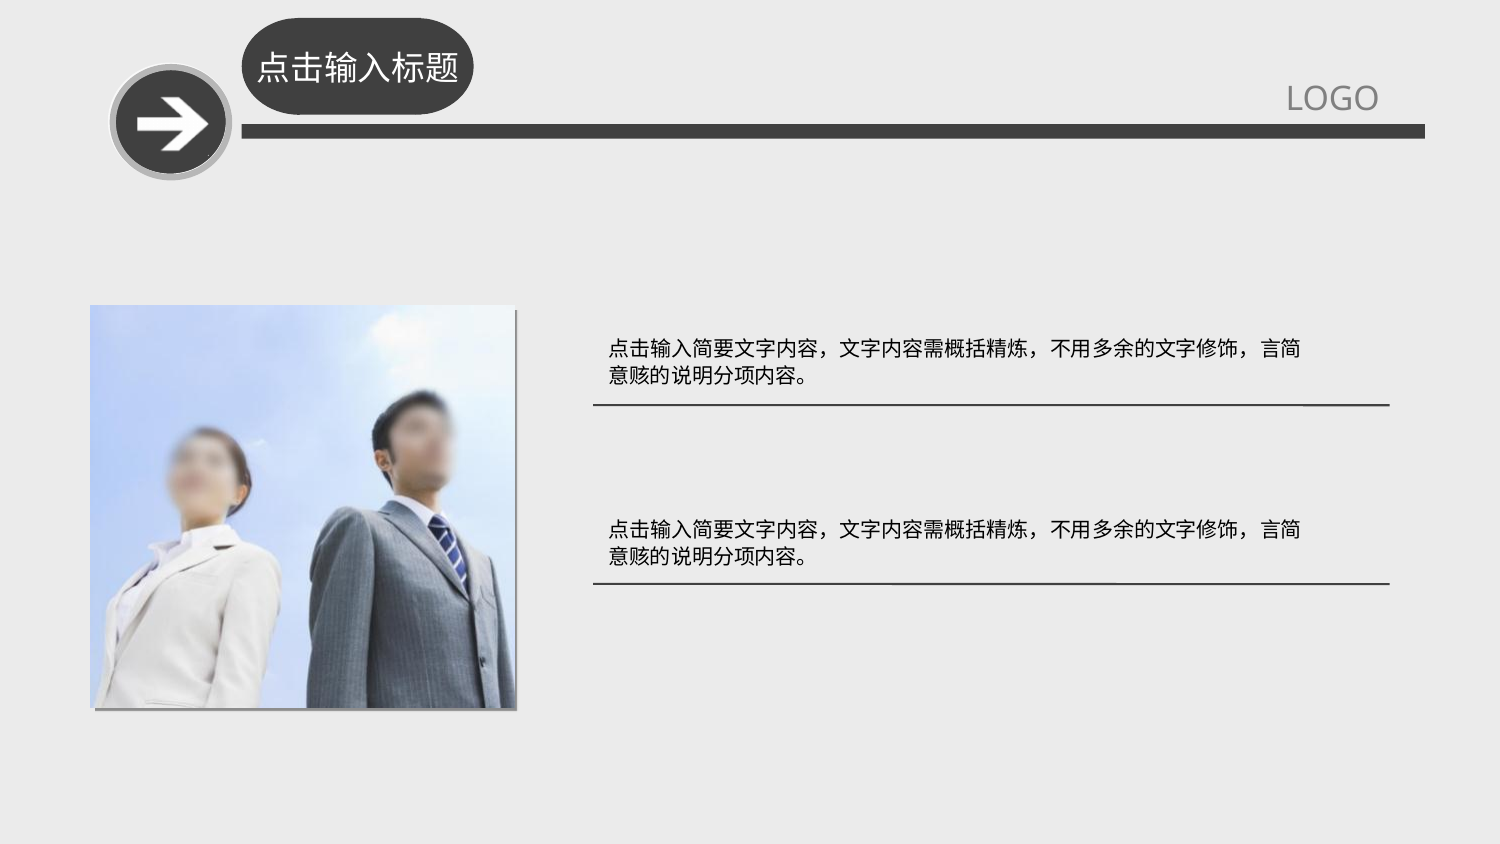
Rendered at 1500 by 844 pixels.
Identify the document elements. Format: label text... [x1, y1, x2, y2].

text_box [110, 65, 229, 178]
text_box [241, 17, 487, 115]
picture [90, 305, 515, 708]
text_box 点击输入简要文字内容，文字内容需概括精炼，不用多余的文字修饰，言简意赅的说明分项内容。 [593, 326, 1318, 396]
text_box 点击输入简要文字内容，文字内容需概括精炼，不用多余的文字修饰，言简意赅的说明分项内容。 [593, 506, 1318, 576]
text_box LOGO [1270, 69, 1404, 123]
text_box [241, 123, 1426, 140]
